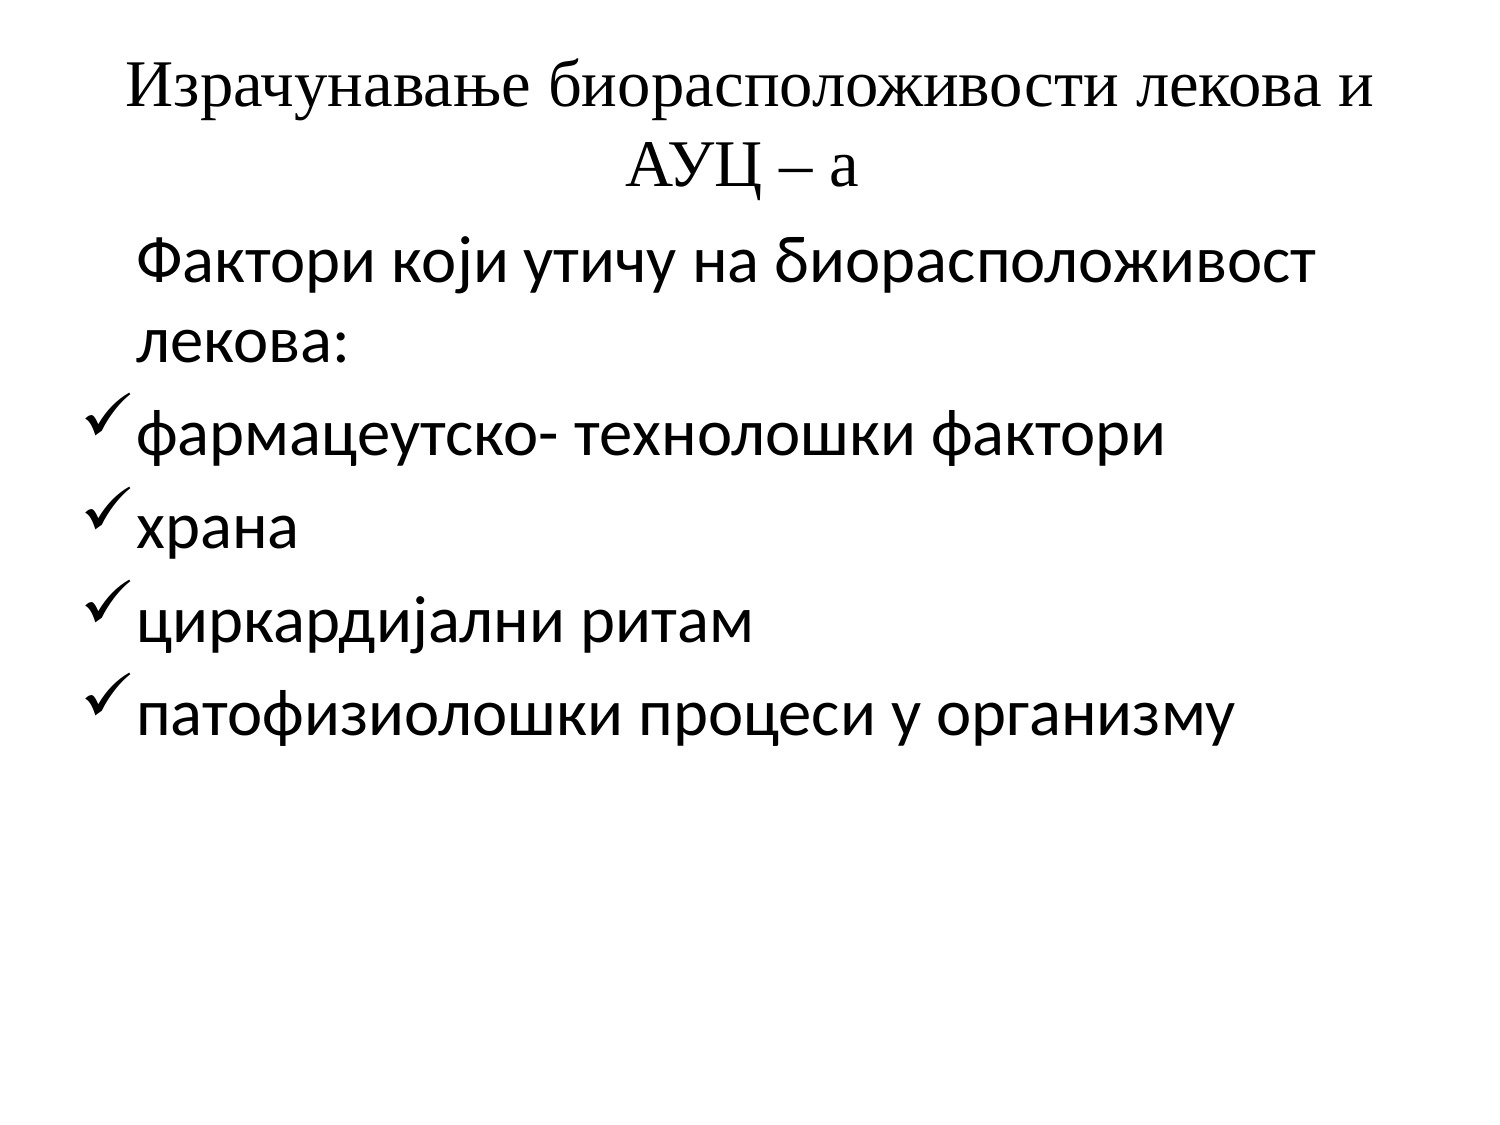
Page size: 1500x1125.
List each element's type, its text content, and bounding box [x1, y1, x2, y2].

list Фактори који утичу на биорасположивост лекова: фармацеутско- технолошки фактори храна циркардијални ритам патофизиолошки процеси у организму [64, 208, 1437, 1059]
title Израчунавање биорасположивости лекова и АУЦ – а [76, 30, 1425, 208]
